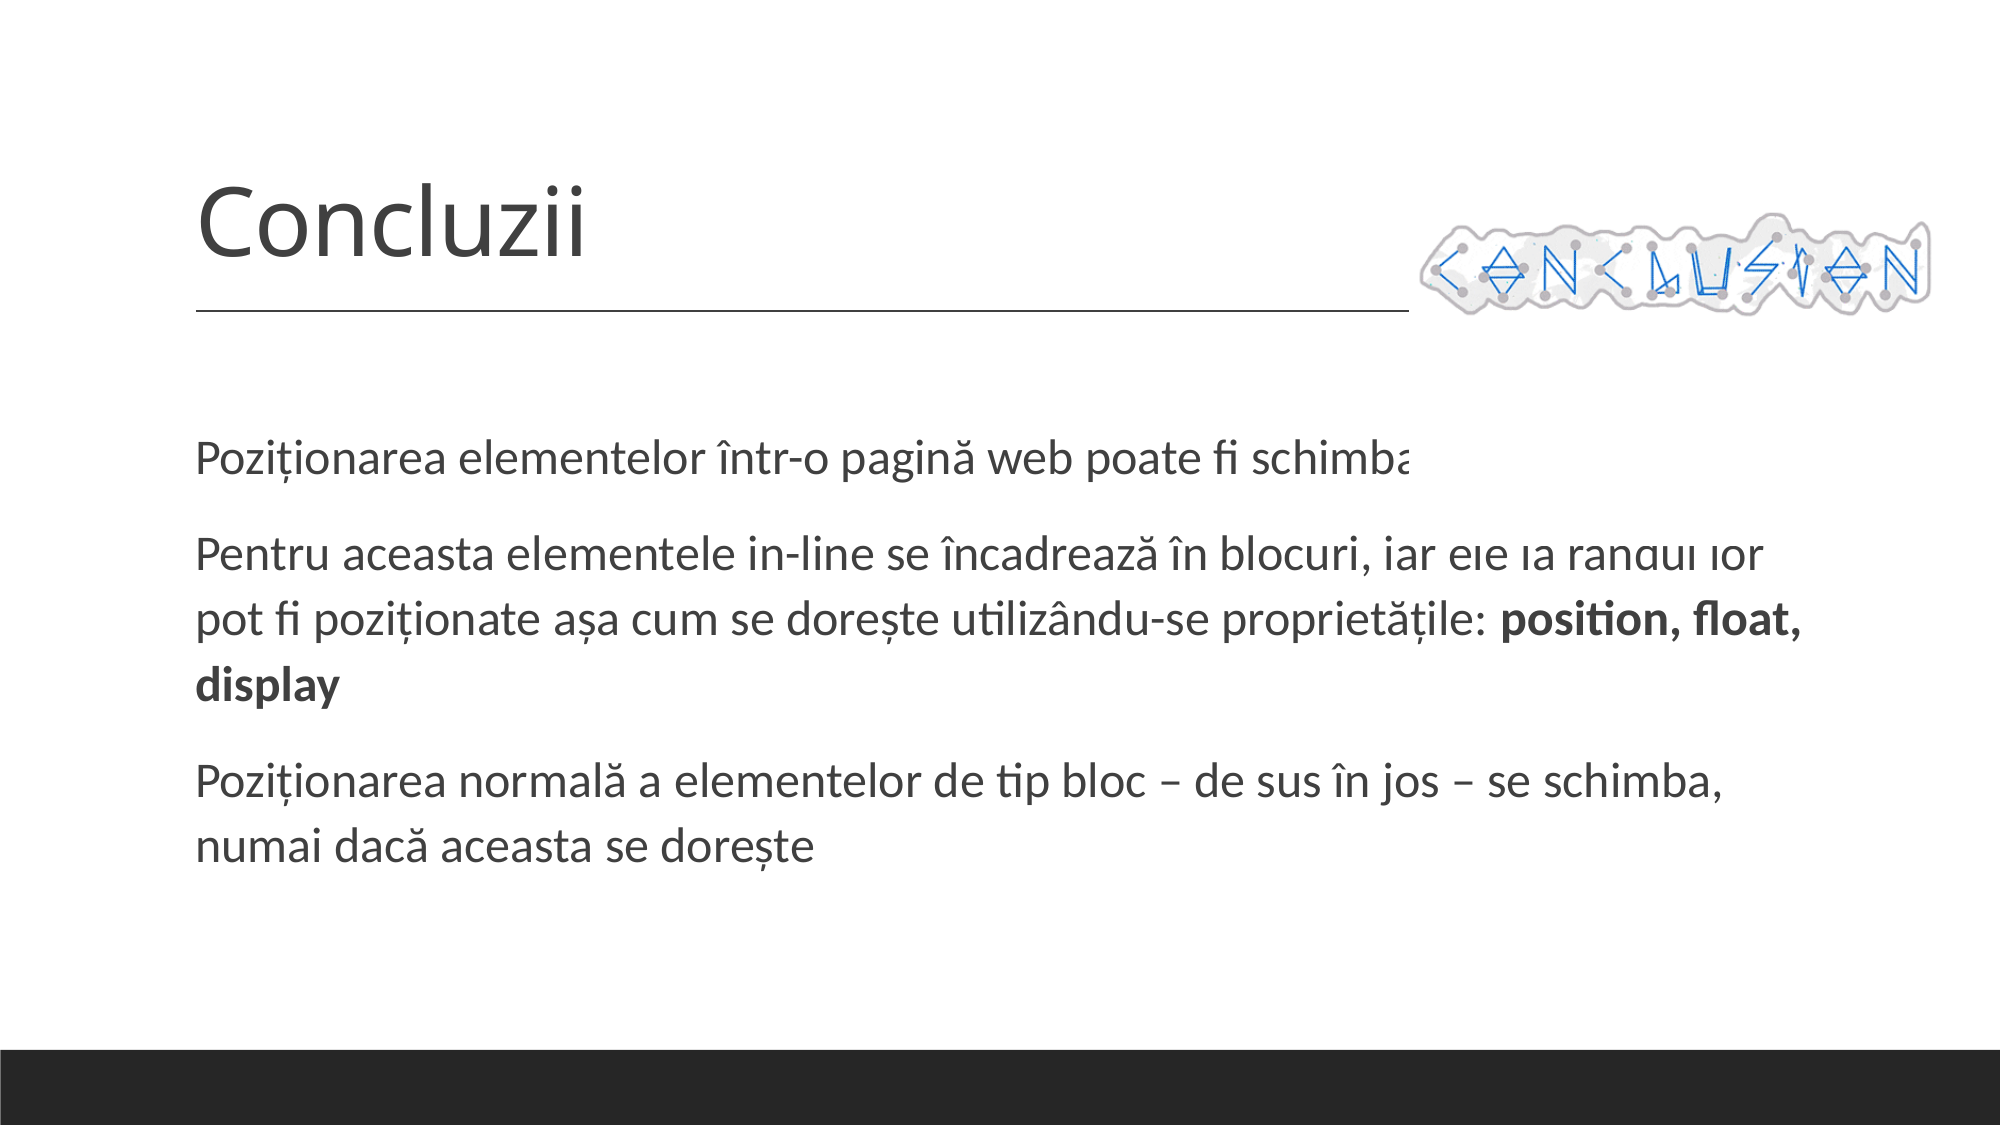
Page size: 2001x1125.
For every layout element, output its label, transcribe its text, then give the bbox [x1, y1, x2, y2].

title Concluzii [180, 47, 1406, 285]
list Poziționarea elementelor într-o pagină web poate fi schimbată Pentru aceasta elementele in-line se încadrează în blocuri, iar ele la rândul lor pot fi poziționate așa cum se dorește utilizându-se proprietățile: position, float, display Poziționarea normală a elementelor de tip bloc – de sus în jos – se schimba, numai dacă aceasta se dorește [180, 411, 1844, 963]
picture [1409, 12, 1941, 546]
